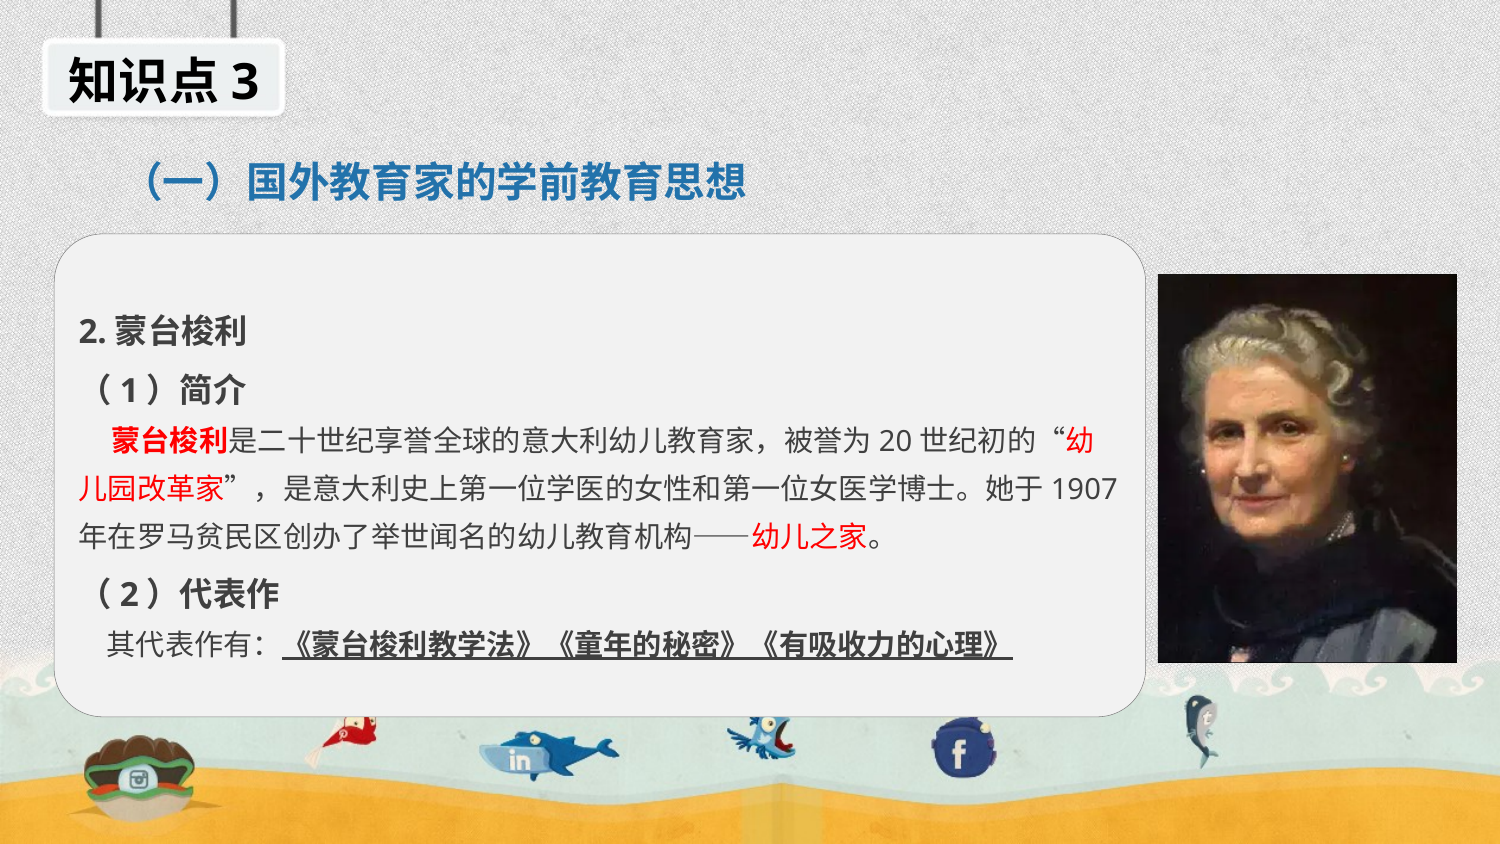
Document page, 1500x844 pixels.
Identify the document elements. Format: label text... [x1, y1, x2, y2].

text_box 知识点3 [45, 42, 283, 119]
text_box 2.蒙台梭利 （1）简介 蒙台梭利是二十世纪享誉全球的意大利幼儿教育家，被誉为20世纪初的“幼儿园改革家”，是意大利史上第一位学医的女性和第一位女医学博士。她于1907年在罗马贫民区创办了举世闻名的幼儿教育机构——幼儿之家。 （2）代表作 其代表作有：《蒙台梭利教学法》《童年的秘密》《有吸收力的心理》 [54, 233, 1146, 717]
text_box （一）国外教育家的学前教育思想 [106, 148, 780, 214]
picture [0, 0, 1500, 844]
